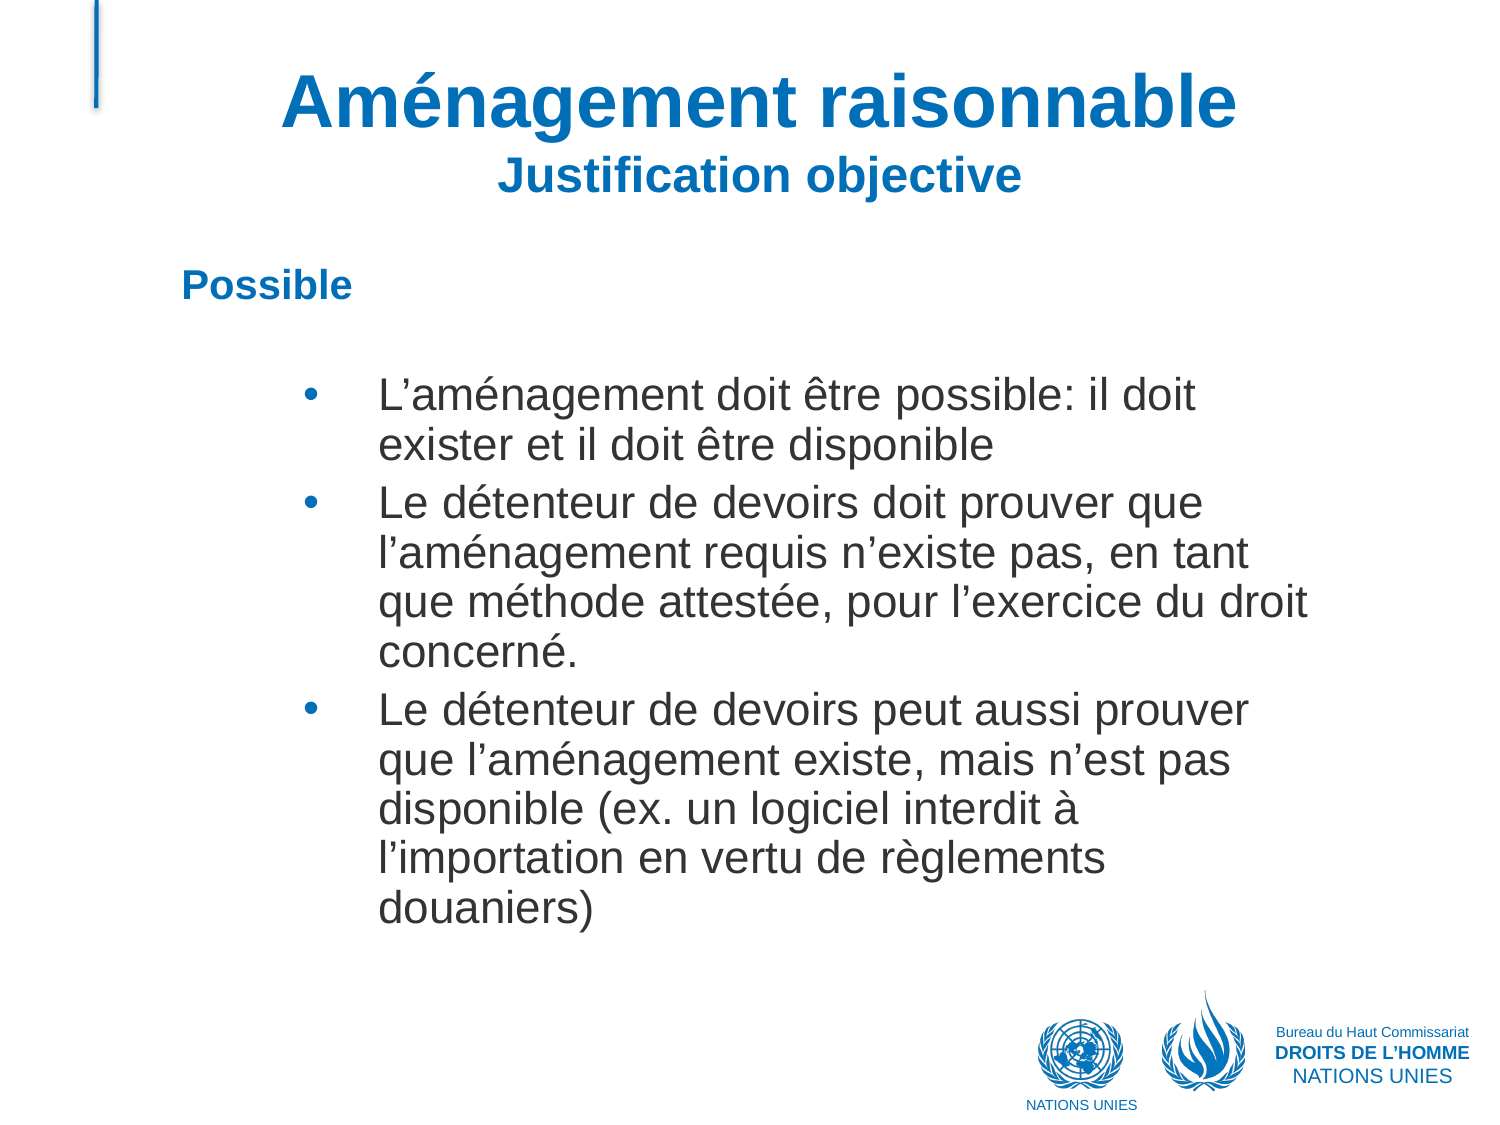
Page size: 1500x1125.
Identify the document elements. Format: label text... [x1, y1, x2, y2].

text_box Possible L’aménagement doit être possible: il doit exister et il doit être disponible Le détenteur de devoirs doit prouver que l’aménagement requis n’existe pas, en tant que méthode attestée, pour l’exercice du droit concerné. Le détenteur de devoirs peut aussi prouver que l’aménagement existe, mais n’est pas disponible (ex. un logiciel interdit à l’importation en vertu de règlements douaniers) [166, 256, 1325, 925]
picture [1037, 990, 1457, 1107]
text_box NATIONS UNIES [980, 1088, 1184, 1121]
text_box Bureau du Haut Commissariat DROITS DE L’HOMME NATIONS UNIES [1245, 1015, 1500, 1096]
title Aménagement raisonnable Justification objective [64, 45, 1456, 224]
